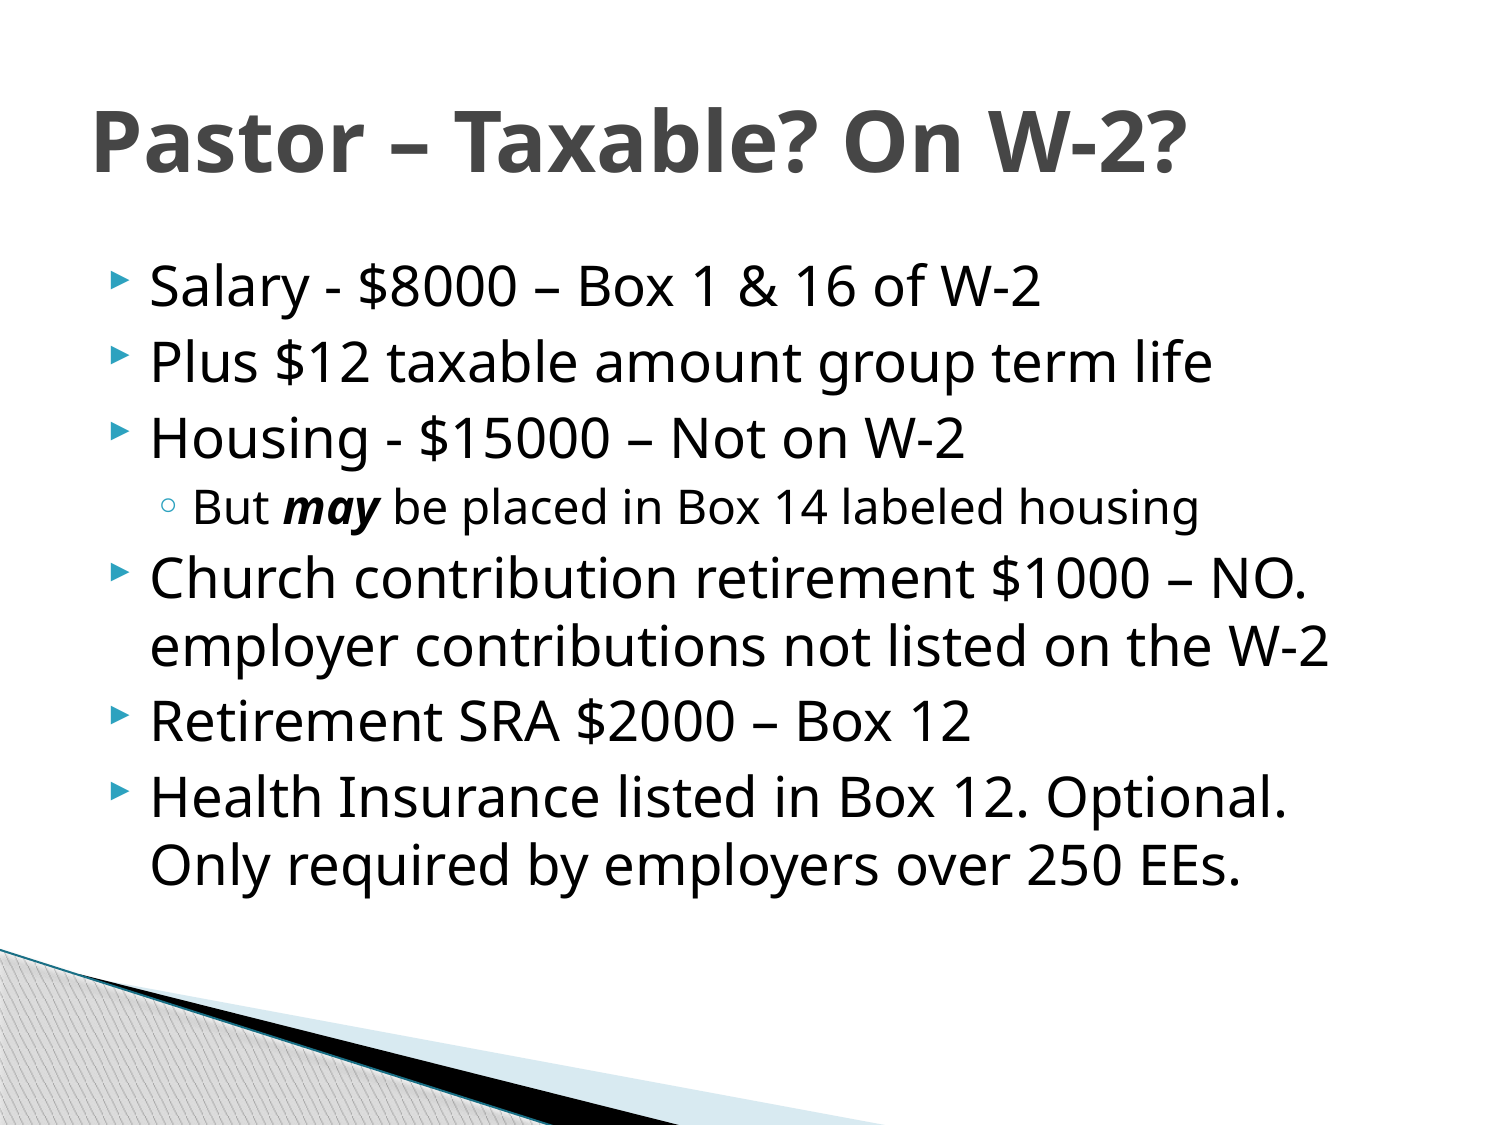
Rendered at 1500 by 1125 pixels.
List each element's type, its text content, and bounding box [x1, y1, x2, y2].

title Pastor – Taxable? On W-2? [75, 45, 1425, 233]
list Salary - $8000 – Box 1 & 16 of W-2 Plus $12 taxable amount group term life Housing - $15000 – Not on W-2 But may be placed in Box 14 labeled housing Church contribution retirement $1000 – NO. employer contributions not listed on the W-2 Retirement SRA $2000 – Box 12 Health Insurance listed in Box 12. Optional. Only required by employers over 250 EEs. [75, 243, 1425, 986]
